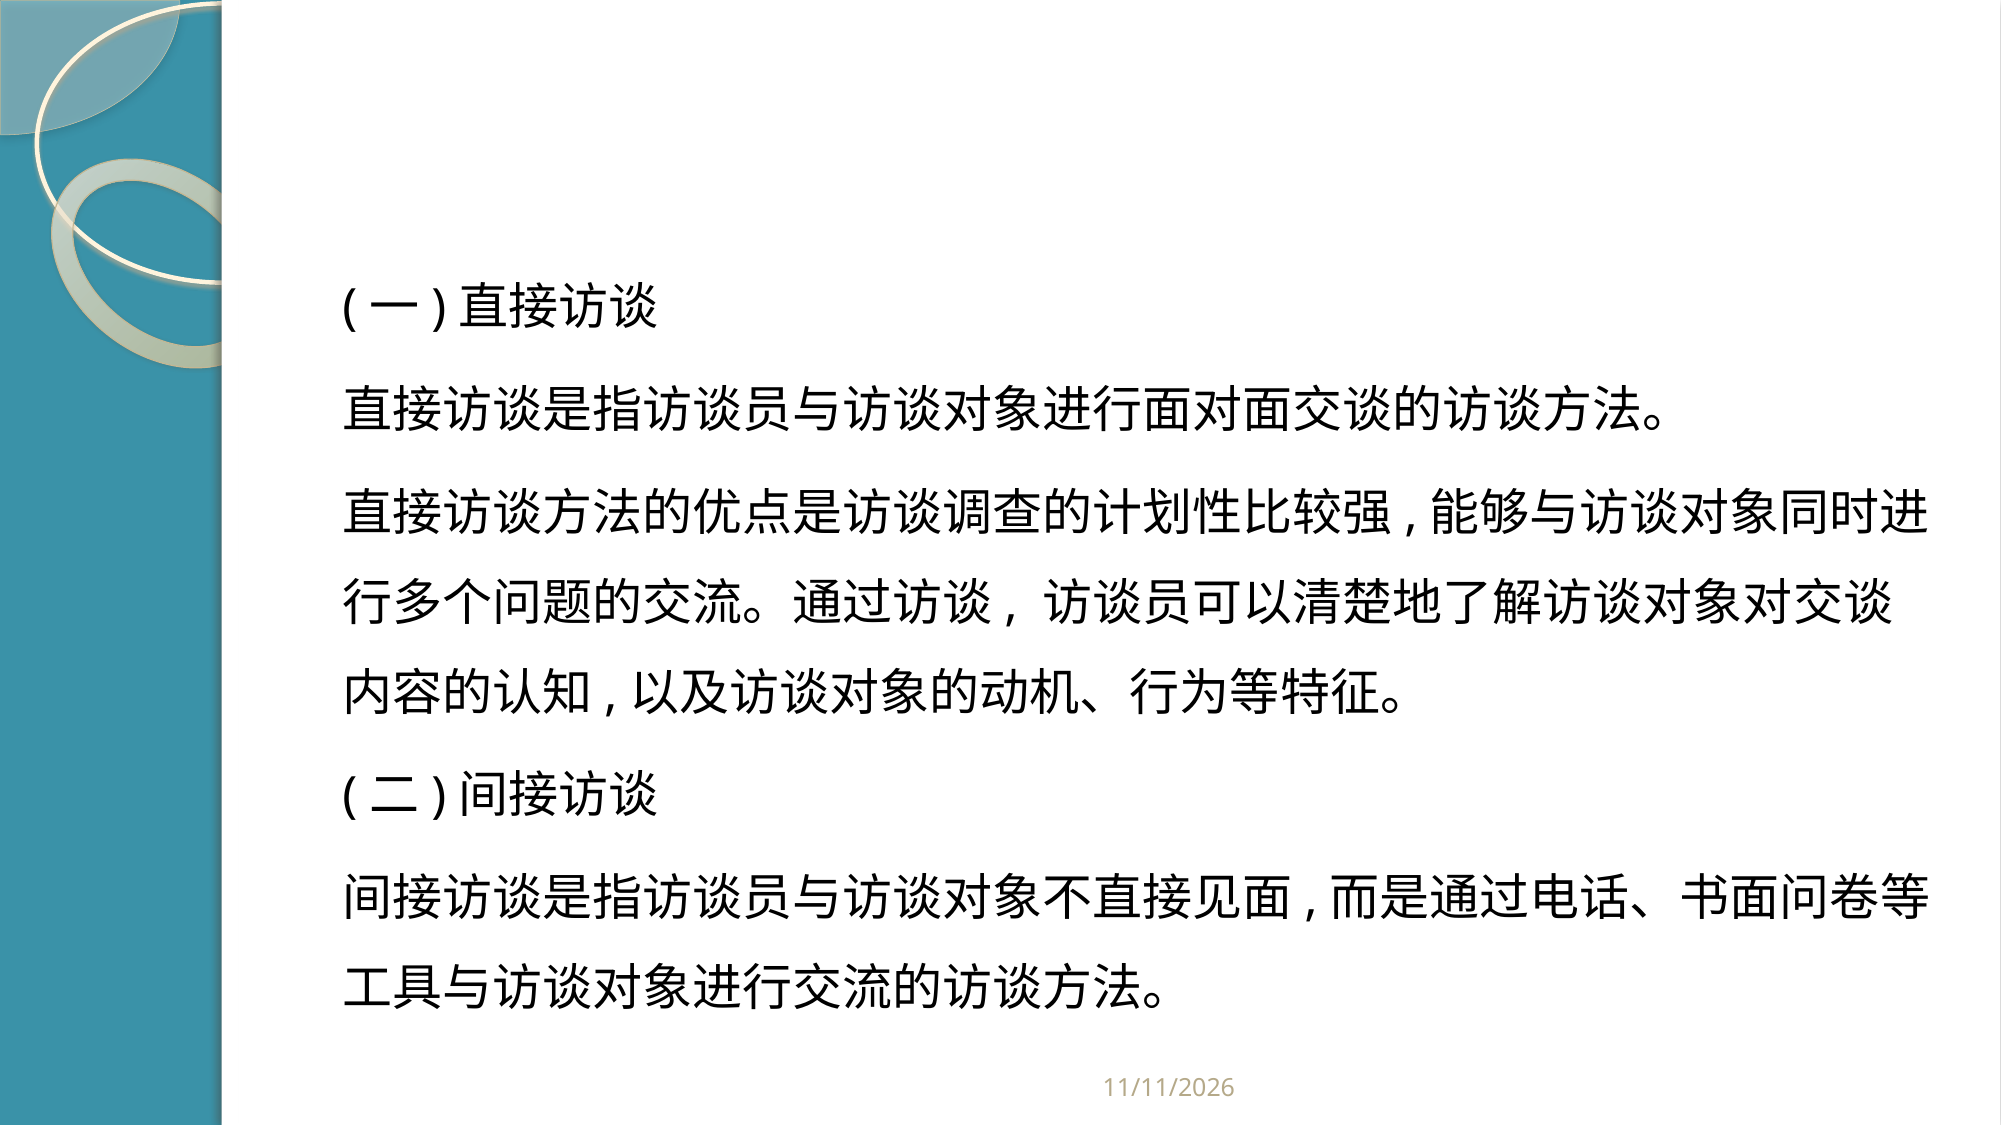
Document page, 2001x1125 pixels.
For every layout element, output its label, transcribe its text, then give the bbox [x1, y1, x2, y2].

list (一)直接访谈 直接访谈是指访谈员与访谈对象进行面对面交谈的访谈方法。 直接访谈方法的优点是访谈调查的计划性比较强,能够与访谈对象同时进行多个问题的交流。通过访谈, 访谈员可以清楚地了解访谈对象对交谈内容的认知,以及访谈对象的动机、行为等特征。 (二)间接访谈 间接访谈是指访谈员与访谈对象不直接见面,而是通过电话、书面问卷等工具与访谈对象进行交流的访谈方法。 [313, 237, 1954, 1025]
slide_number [783, 1034, 1250, 1113]
